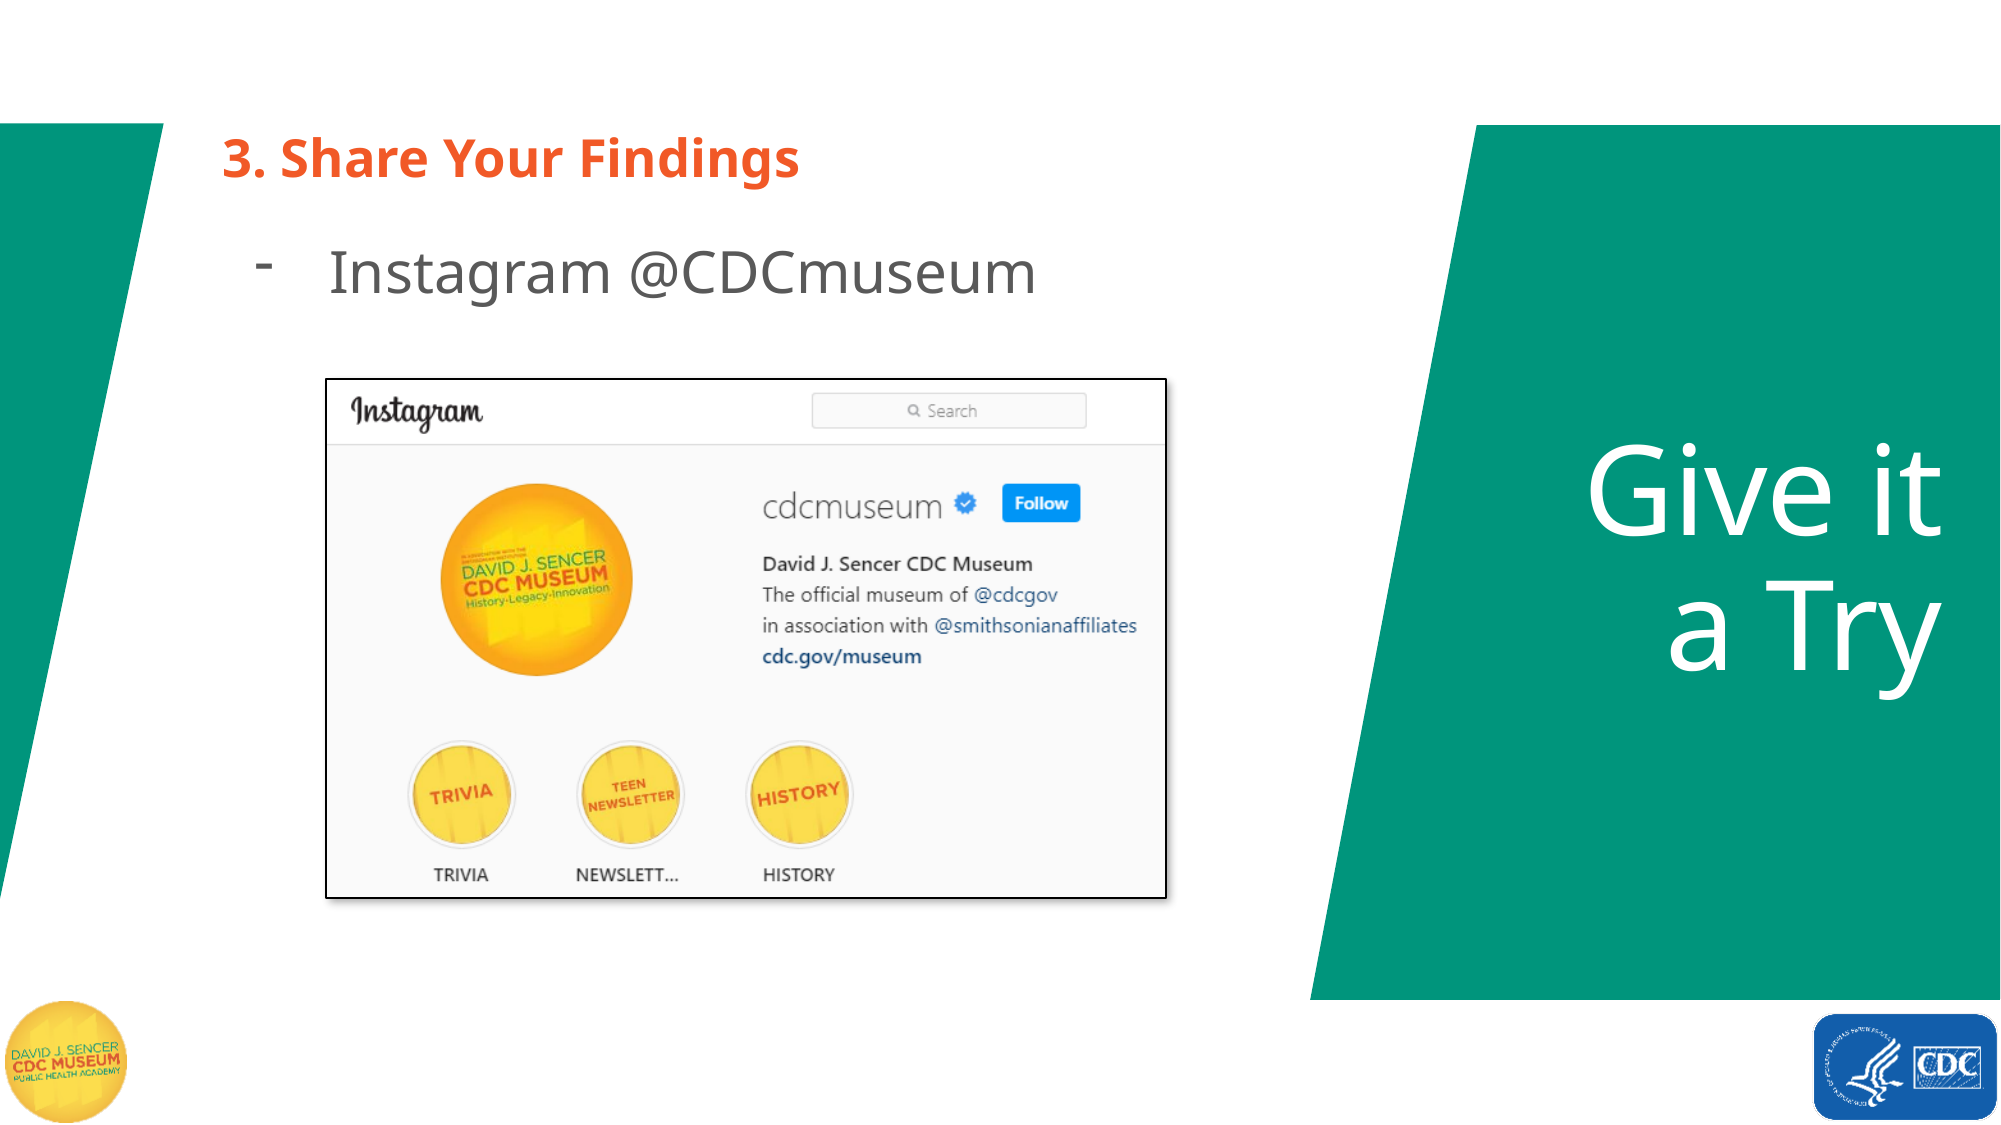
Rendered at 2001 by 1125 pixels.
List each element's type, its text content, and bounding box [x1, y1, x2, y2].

text_box [0, 122, 165, 902]
text_box [0, 0, 2000, 1125]
title Give it a Try [1473, 306, 1957, 819]
picture [4, 1001, 127, 1123]
text_box Instagram @CDCmuseum [239, 227, 1300, 313]
text_box [1309, 124, 2000, 1001]
list 3. Share Your Findings [206, 125, 1267, 197]
picture [1801, 1006, 2000, 1125]
picture [326, 379, 1166, 898]
